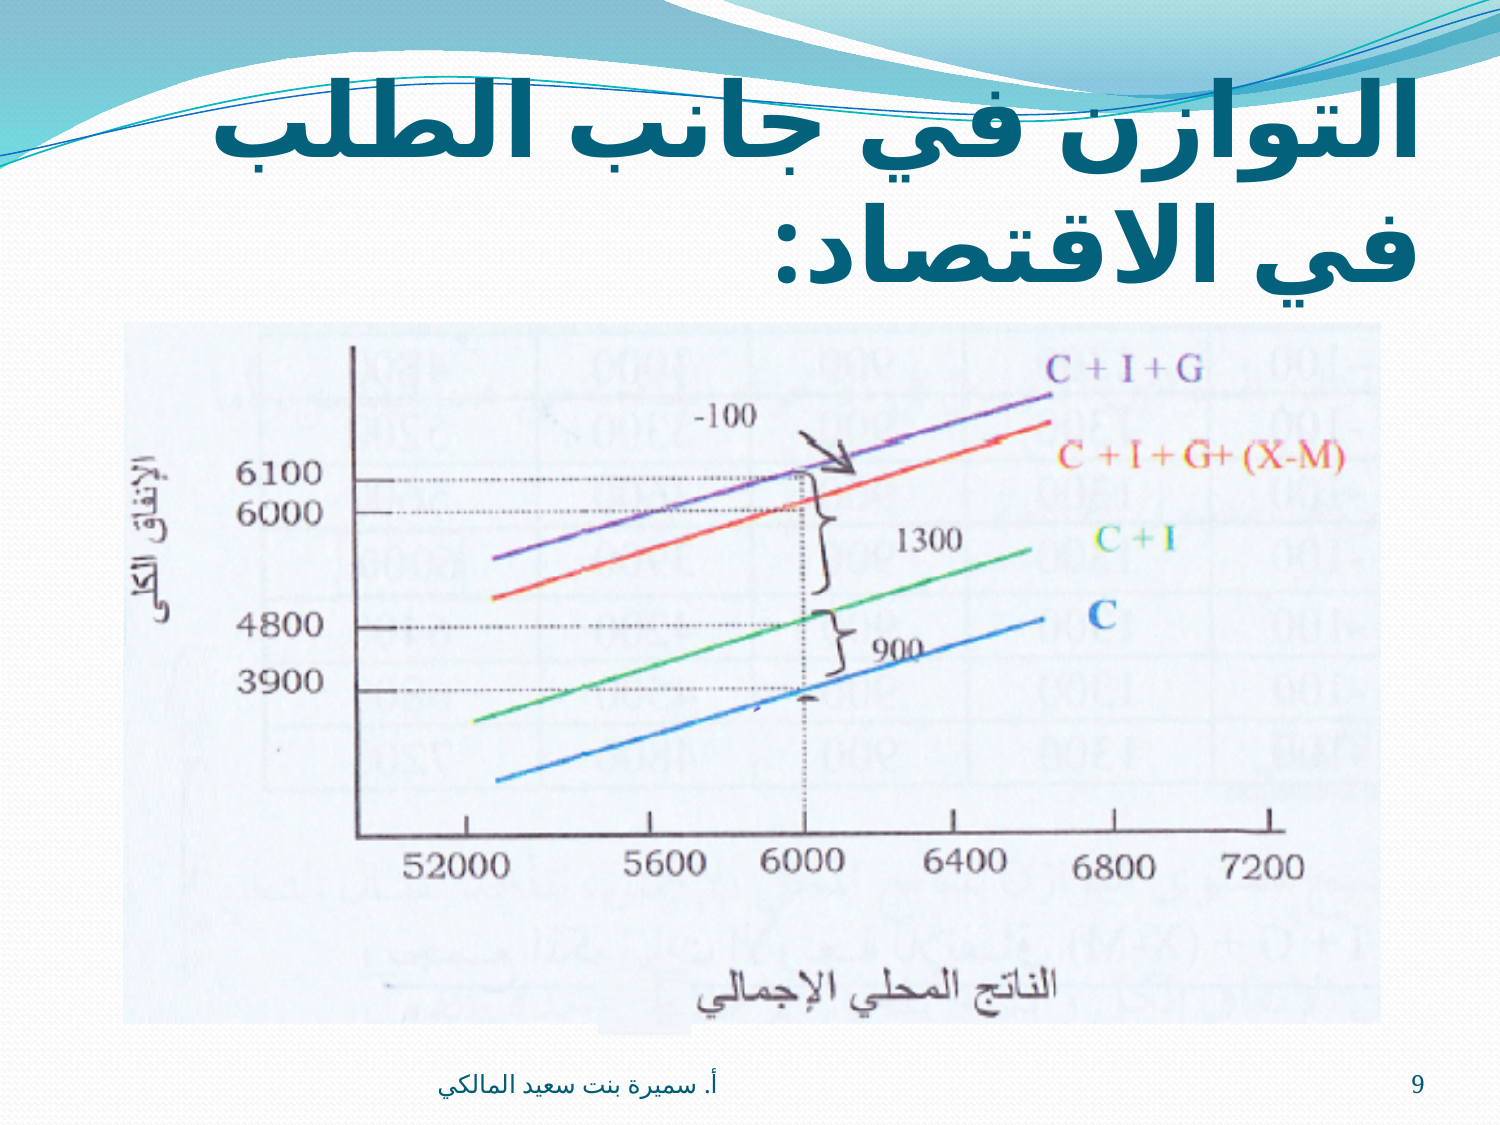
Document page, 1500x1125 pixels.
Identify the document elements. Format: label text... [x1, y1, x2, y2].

picture [413, 133, 434, 143]
picture [123, 323, 396, 1024]
picture [401, 43, 1104, 1125]
title التوازن في جانب الطلب في الاقتصاد: [1111, 115, 1425, 303]
slide_number 9 [1299, 1042, 1425, 1103]
title التوازن في جانب الطلب في الاقتصاد: [75, 115, 394, 303]
picture [1109, 323, 1380, 1023]
